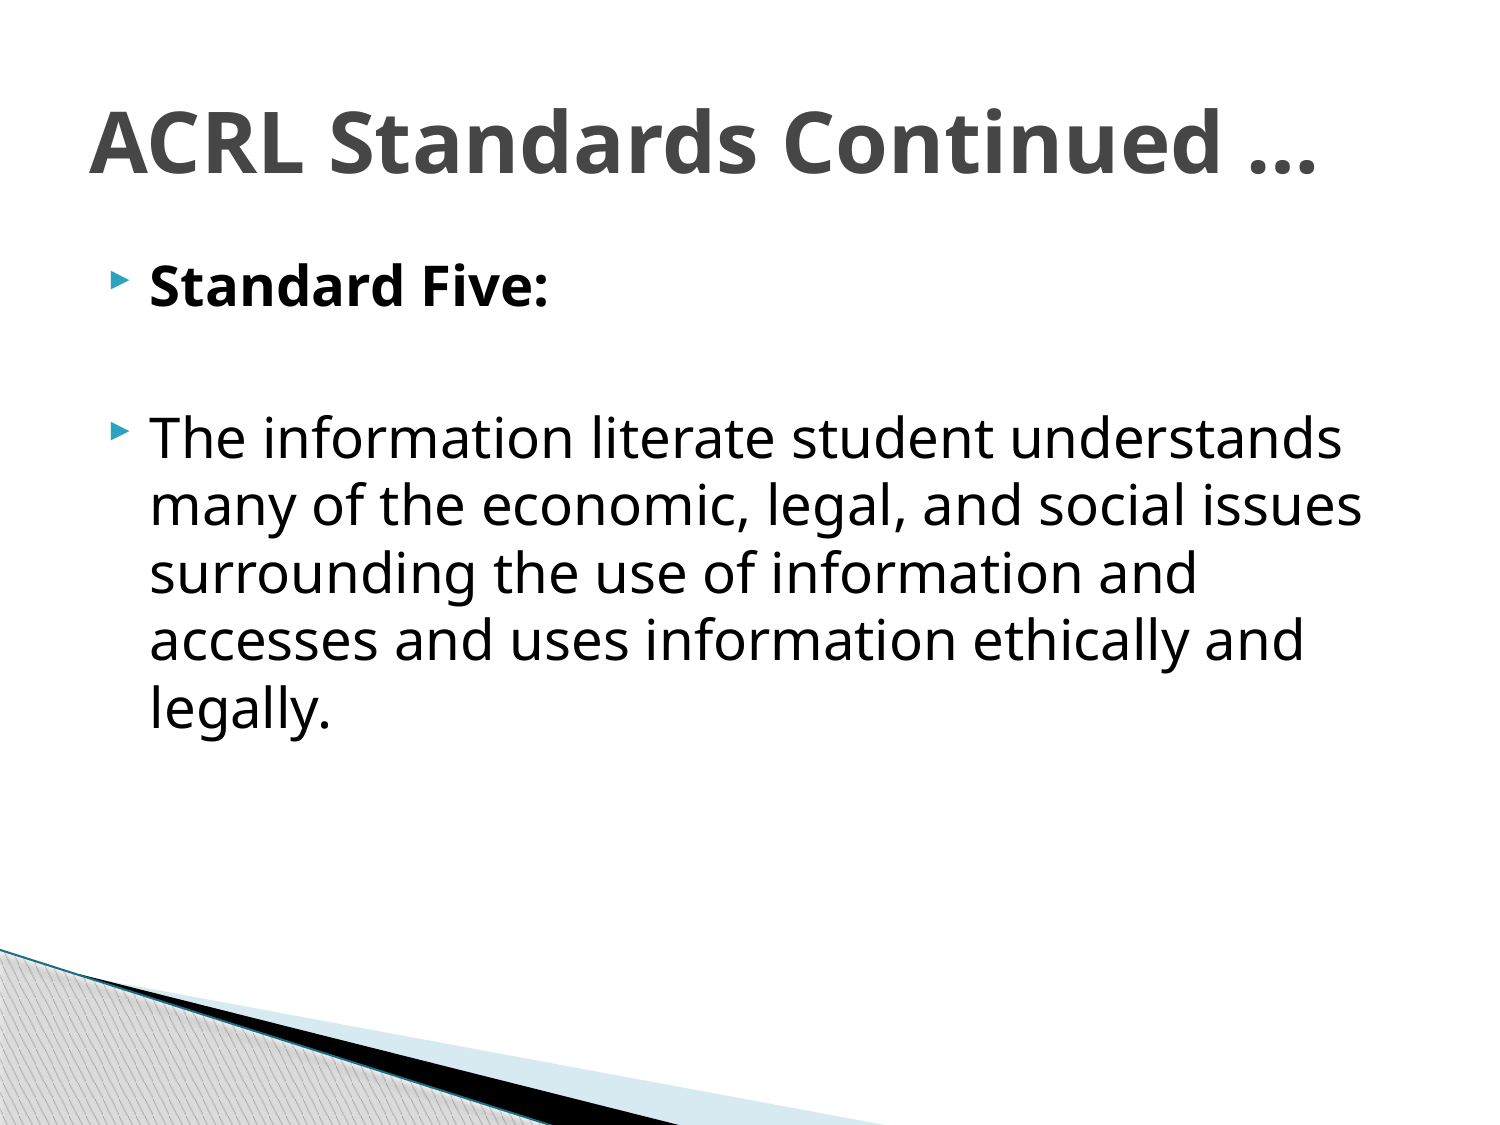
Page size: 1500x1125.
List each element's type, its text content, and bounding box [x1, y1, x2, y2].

list Standard Five: The information literate student understands many of the economic, legal, and social issues surrounding the use of information and accesses and uses information ethically and legally. [75, 243, 1425, 986]
title ACRL Standards Continued … [75, 45, 1425, 233]
